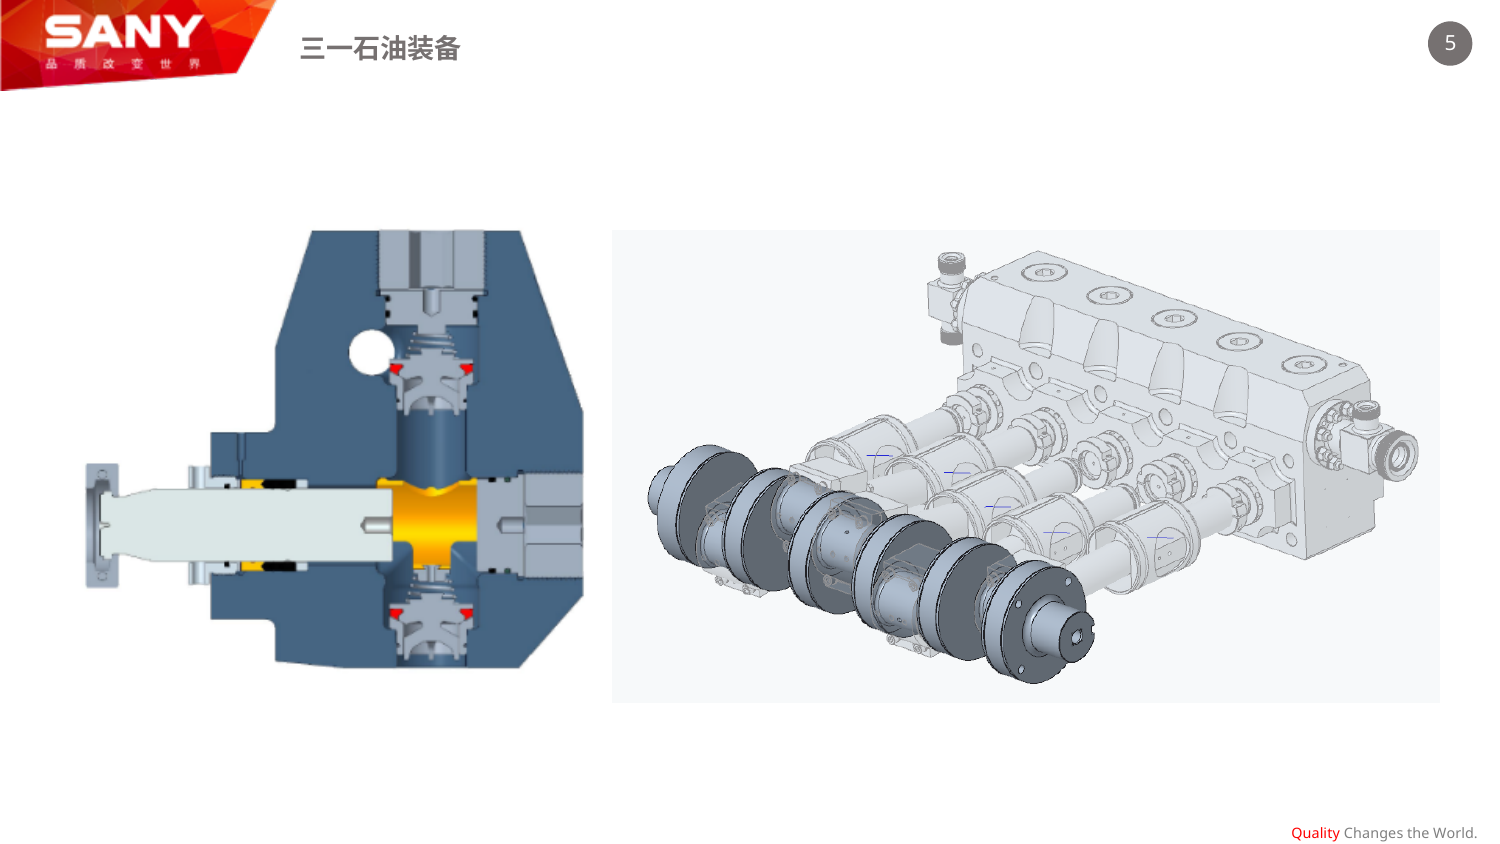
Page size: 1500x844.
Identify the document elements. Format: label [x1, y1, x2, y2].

picture [72, 221, 1440, 703]
picture [0, 0, 278, 91]
